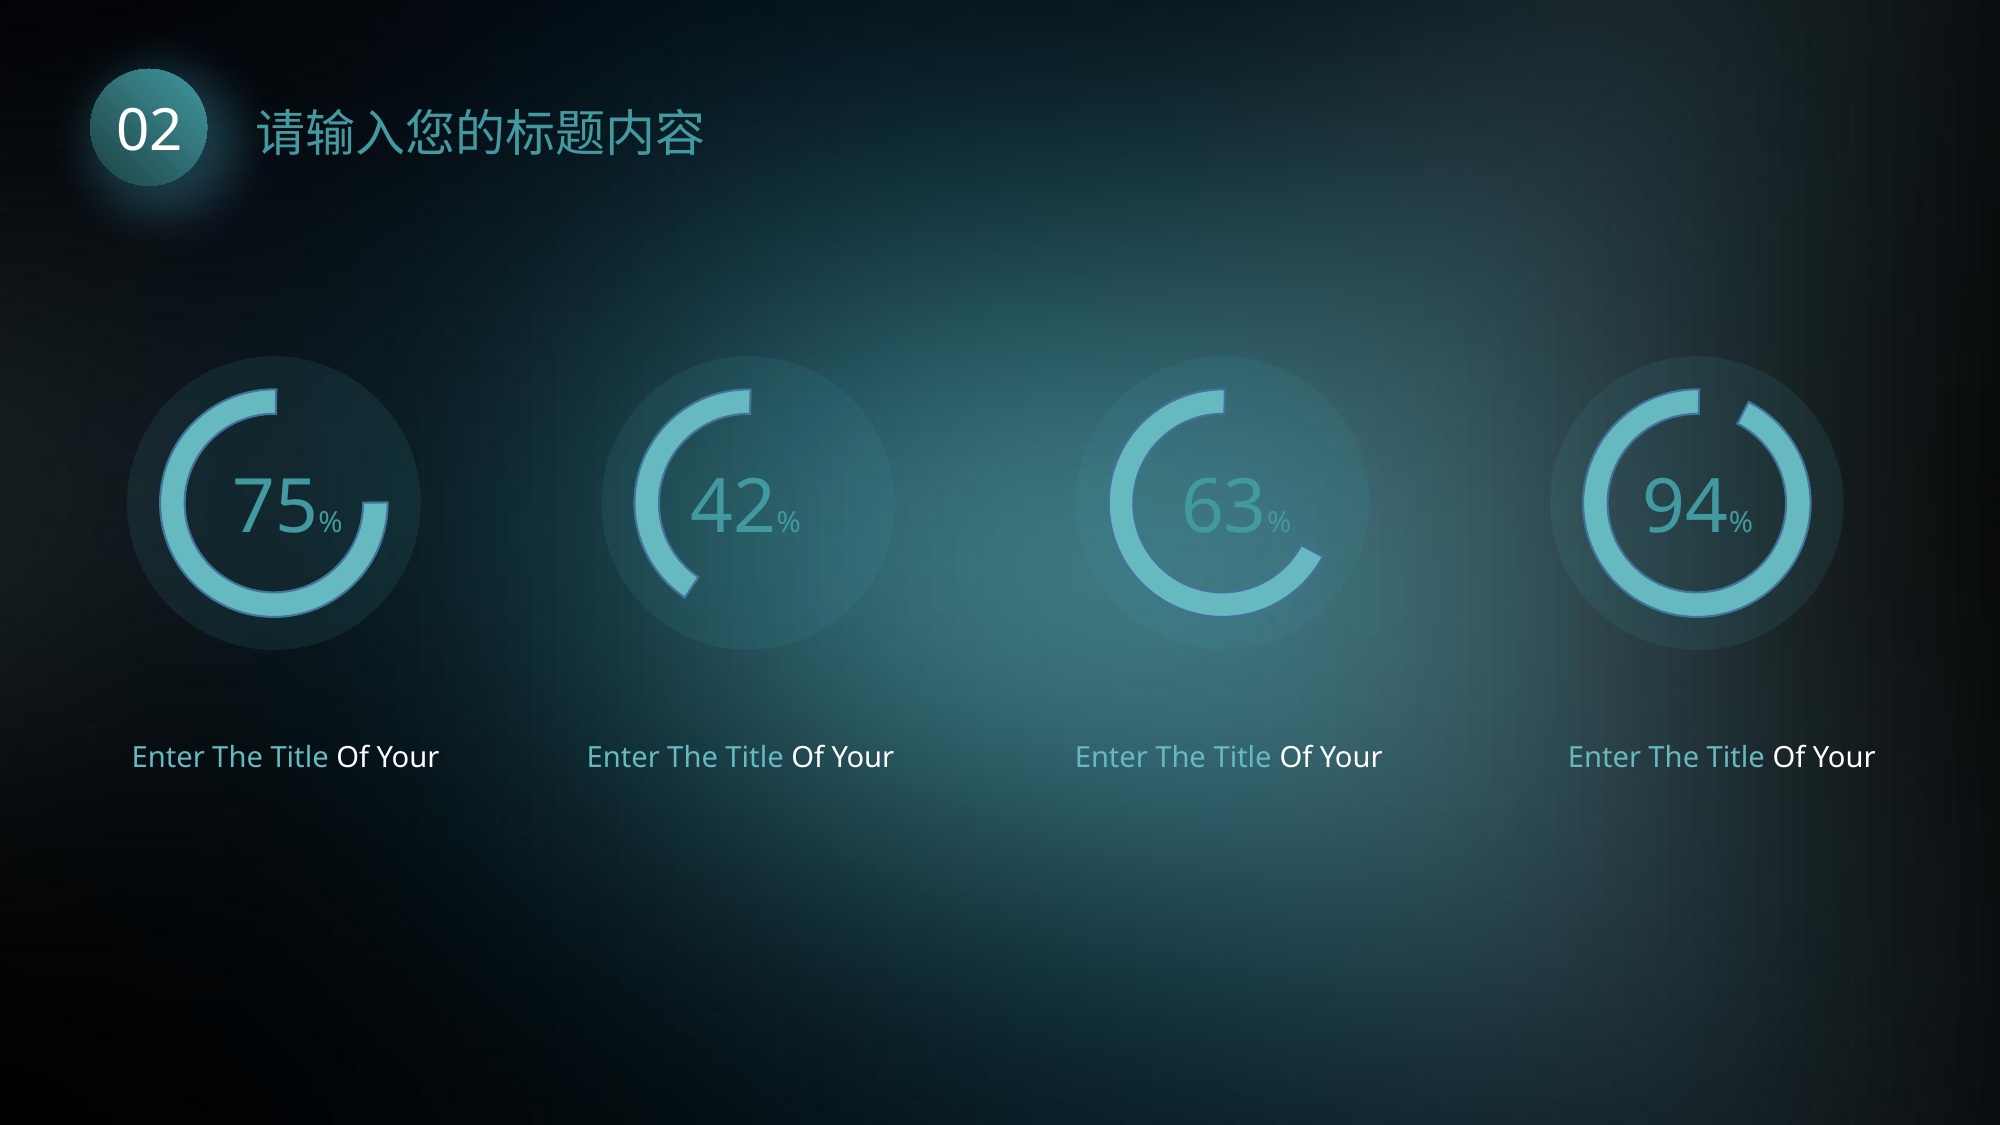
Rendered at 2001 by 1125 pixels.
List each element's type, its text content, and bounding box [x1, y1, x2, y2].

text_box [601, 356, 896, 650]
picture [0, 0, 2000, 1125]
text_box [126, 356, 421, 650]
text_box Enter The Title Of Your [542, 731, 938, 781]
text_box Enter The Title Of Your [1524, 731, 1920, 781]
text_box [90, 68, 208, 186]
text_box 请输入您的标题内容 [240, 94, 764, 170]
text_box Enter The Title Of Your [88, 731, 483, 781]
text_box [1549, 356, 1844, 650]
text_box Enter The Title Of Your [1031, 731, 1427, 781]
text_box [1075, 356, 1370, 650]
